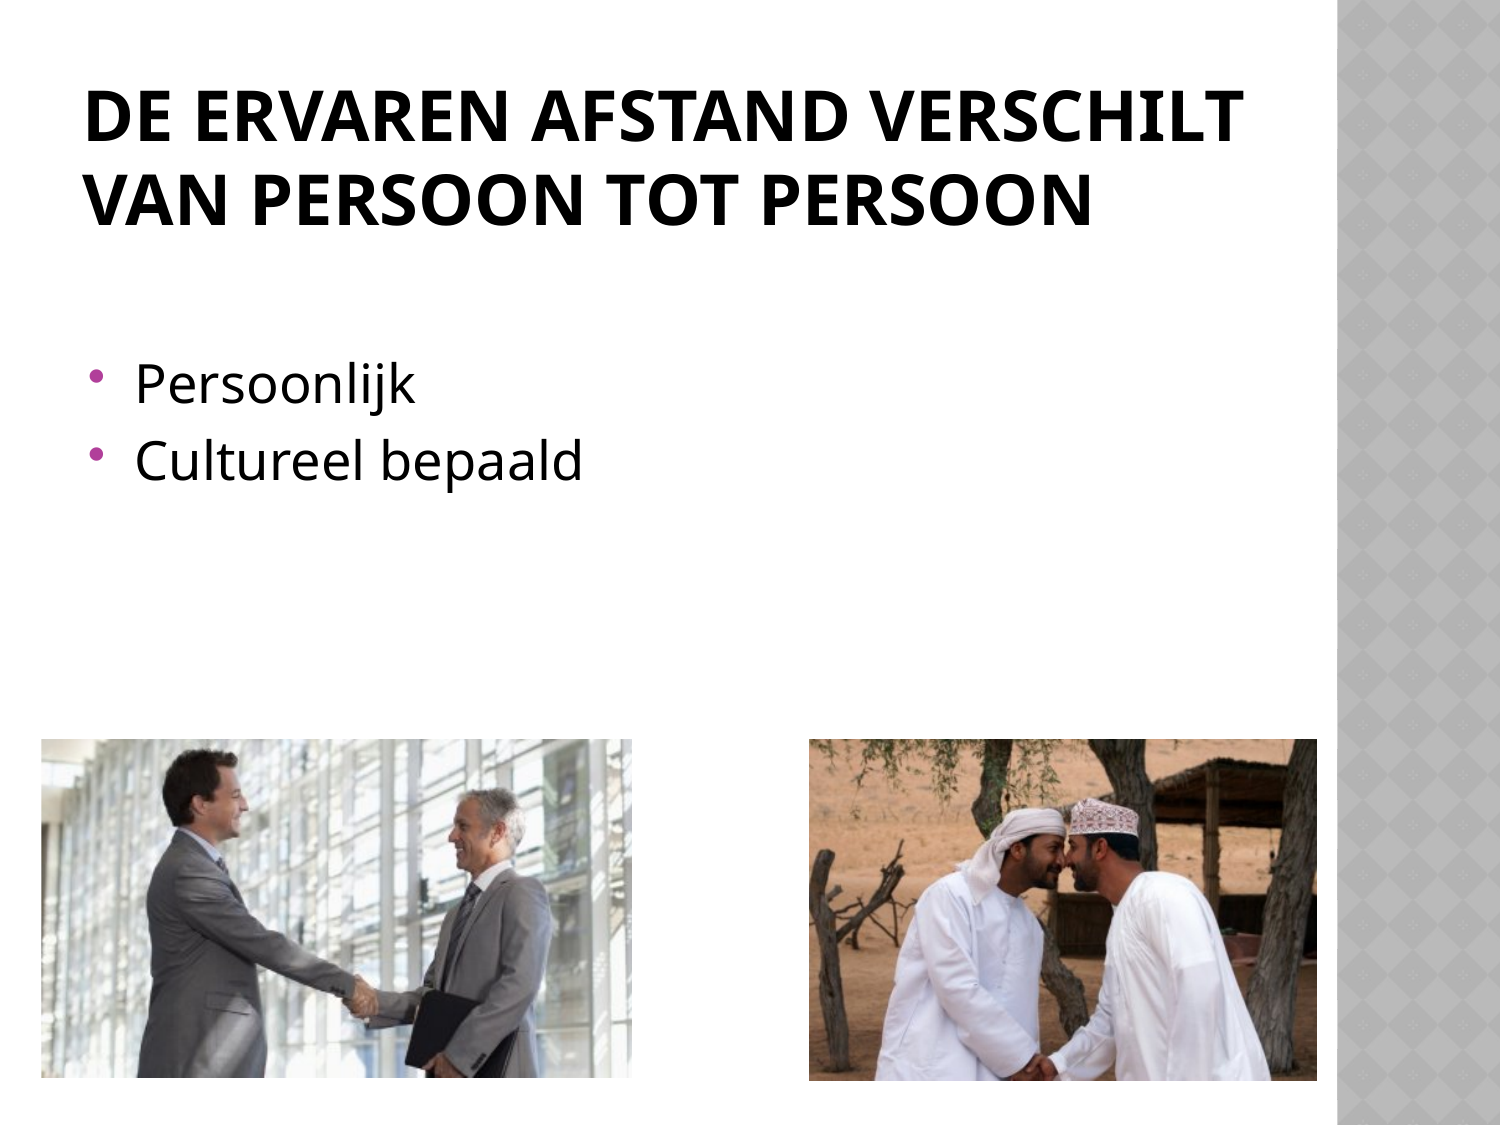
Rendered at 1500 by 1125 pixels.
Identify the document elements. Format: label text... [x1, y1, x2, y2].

list Persoonlijk Cultureel bepaald [75, 264, 1263, 1059]
picture [40, 739, 633, 1078]
title De ervaren afstand verschilt van persoon tot persoon [75, 52, 1263, 240]
picture [808, 739, 1318, 1081]
